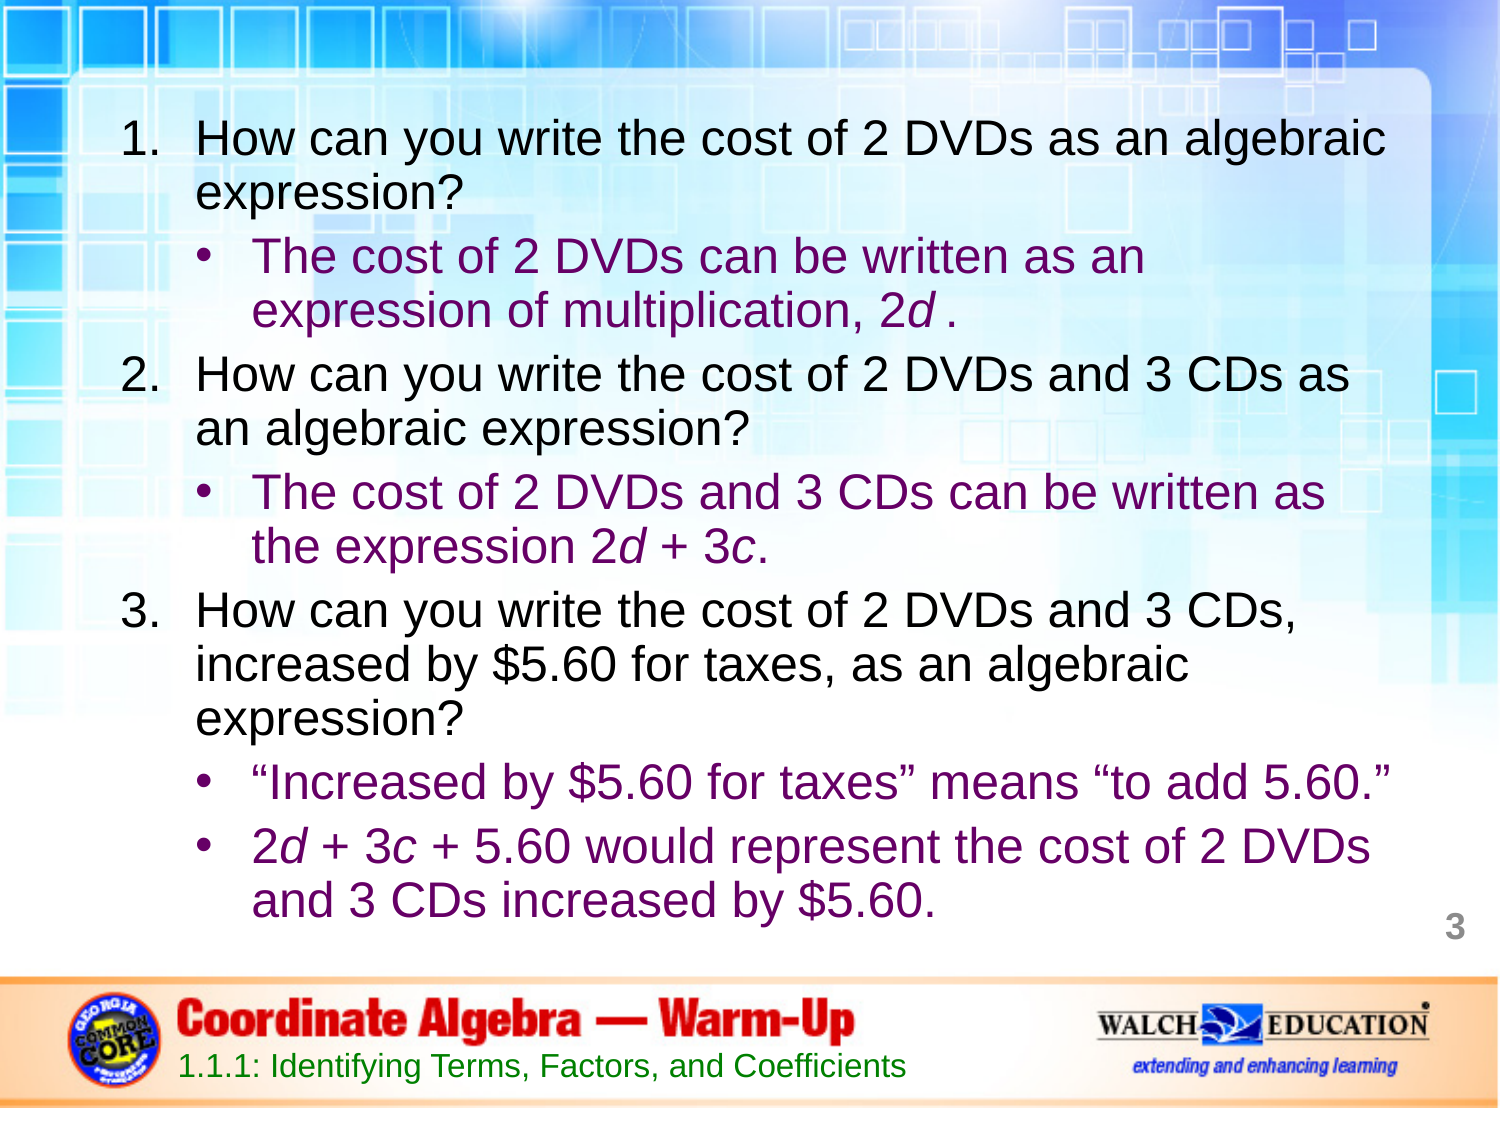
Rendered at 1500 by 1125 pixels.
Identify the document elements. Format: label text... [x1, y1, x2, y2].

picture [0, 0, 1500, 1108]
slide_number 3 [1361, 901, 1481, 949]
list 1.1.1: Identifying Terms, Factors, and Coefficients [162, 1036, 1070, 1080]
subtitle How can you write the cost of 2 DVDs as an algebraic expression? The cost of 2 DVDs can be written as an expression of multiplication, 2d . How can you write the cost of 2 DVDs and 3 CDs as an algebraic expression? The cost of 2 DVDs and 3 CDs can be written as the expression 2d + 3c. How can you write the cost of 2 DVDs and 3 CDs, increased by $5.60 for taxes, as an algebraic expression? “Increased by $5.60 for taxes” means “to add 5.60.” 2d + 3c + 5.60 would represent the cost of 2 DVDs and 3 CDs increased by $5.60. [105, 105, 1410, 925]
